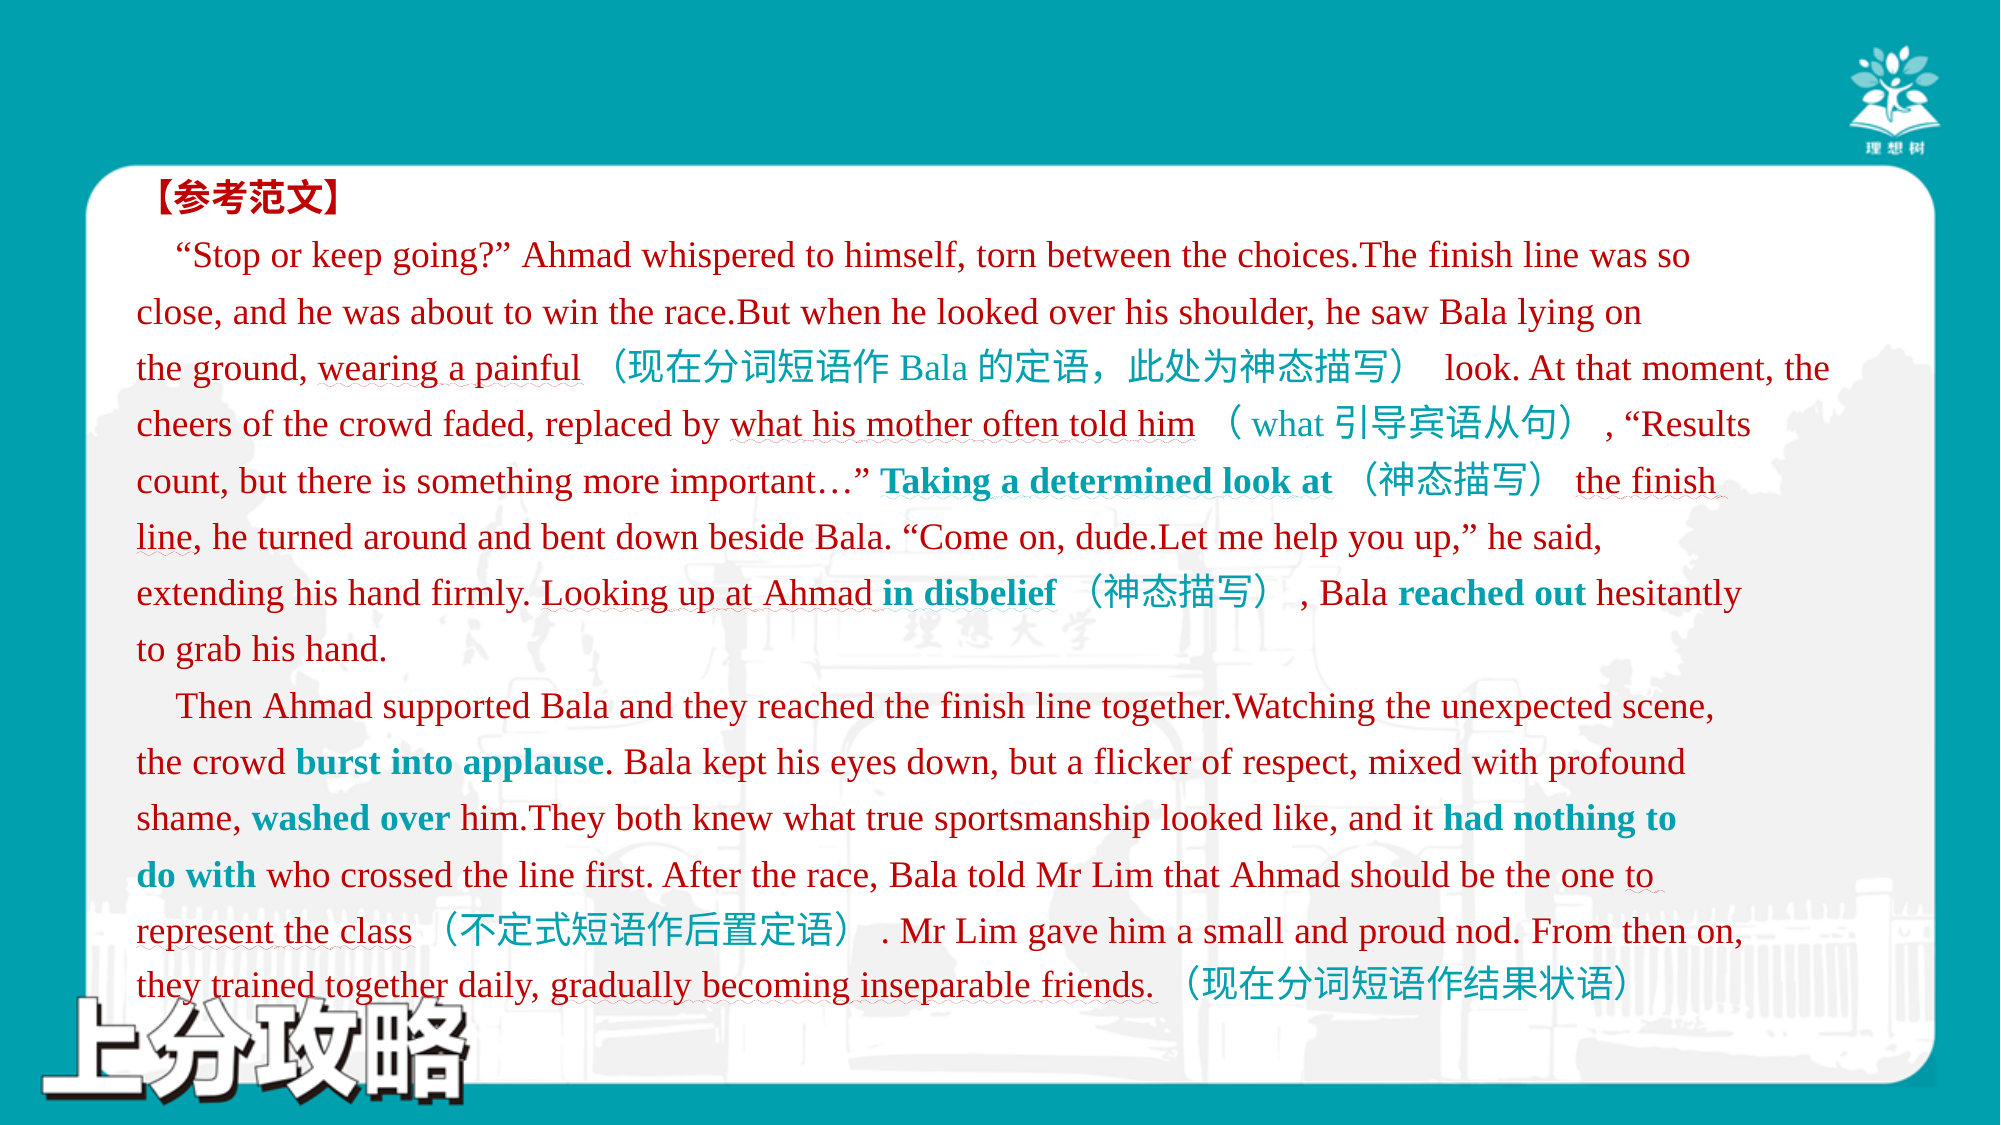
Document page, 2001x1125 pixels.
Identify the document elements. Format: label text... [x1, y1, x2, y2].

picture [0, 0, 2000, 1125]
text_box 【参考范文】 “Stop or keep going?” Ahmad whispered to himself, torn between the choices.The finish line was so close, and he was about to win the race.But when he looked over his shoulder, he saw Bala lying on the ground, wearing a painful（现在分词短语作Bala的定语，此处为神态描写） look. At that moment, the cheers of the crowd faded, replaced by what his mother often told him（what引导宾语从句）, “Results count, but there is something more important…” Taking a determined look at（神态描写）the finish line, he turned around and bent down beside Bala. “Come on, dude.Let me help you up,” he said, extending his hand firmly. Looking up at Ahmad in disbelief（神态描写）, Bala reached out hesitantly to grab his hand. Then Ahmad supported Bala and they reached the finish line together.Watching the unexpected scene, the crowd burst into applause. Bala kept his eyes down, but a flicker of respect, mixed with profound shame, washed over him.They both knew what true sportsmanship looked like, and it had nothing to do with who crossed the line first. After the race, Bala told Mr Lim that Ahmad should be the one to represent the class（不定式短语作后置定语）. Mr Lim gave him a small and proud nod. From then on, they trained together daily, gradually becoming inseparable friends.（现在分词短语作结果状语） [136, 162, 1865, 1001]
